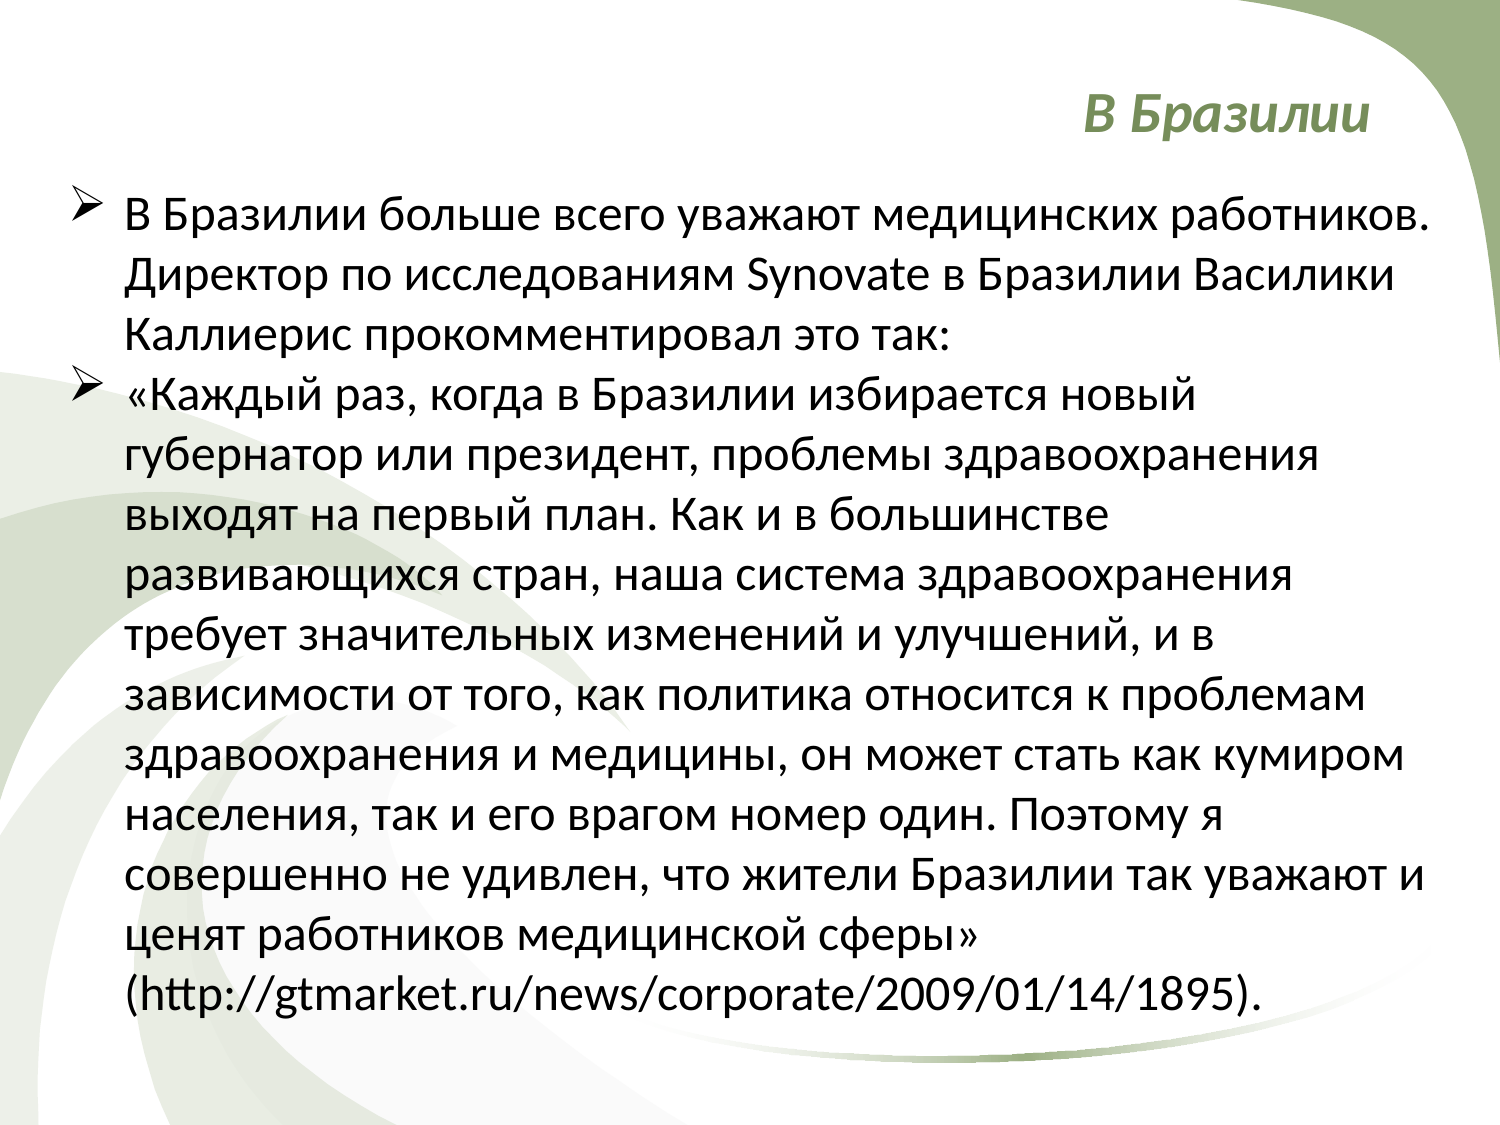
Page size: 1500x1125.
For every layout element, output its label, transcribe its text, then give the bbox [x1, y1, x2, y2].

text_box В Бразилии больше всего уважают медицинских работников. Директор по исследованиям Synovate в Бразилии Василики Каллиерис прокомментировал это так: «Каждый раз, когда в Бразилии избирается новый губернатор или президент, проблемы здравоохранения выходят на первый план. Как и в большинстве развивающихся стран, наша система здравоохранения требует значительных изменений и улучшений, и в зависимости от того, как политика относится к проблемам здравоохранения и медицины, он может стать как кумиром населения, так и его врагом номер один. Поэтому я совершенно не удивлен, что жители Бразилии так уважают и ценят работников медицинской сферы» (http://gtmarket.ru/news/corporate/2009/01/14/1895). [53, 172, 1459, 1028]
title В Бразилии [194, 66, 1400, 153]
